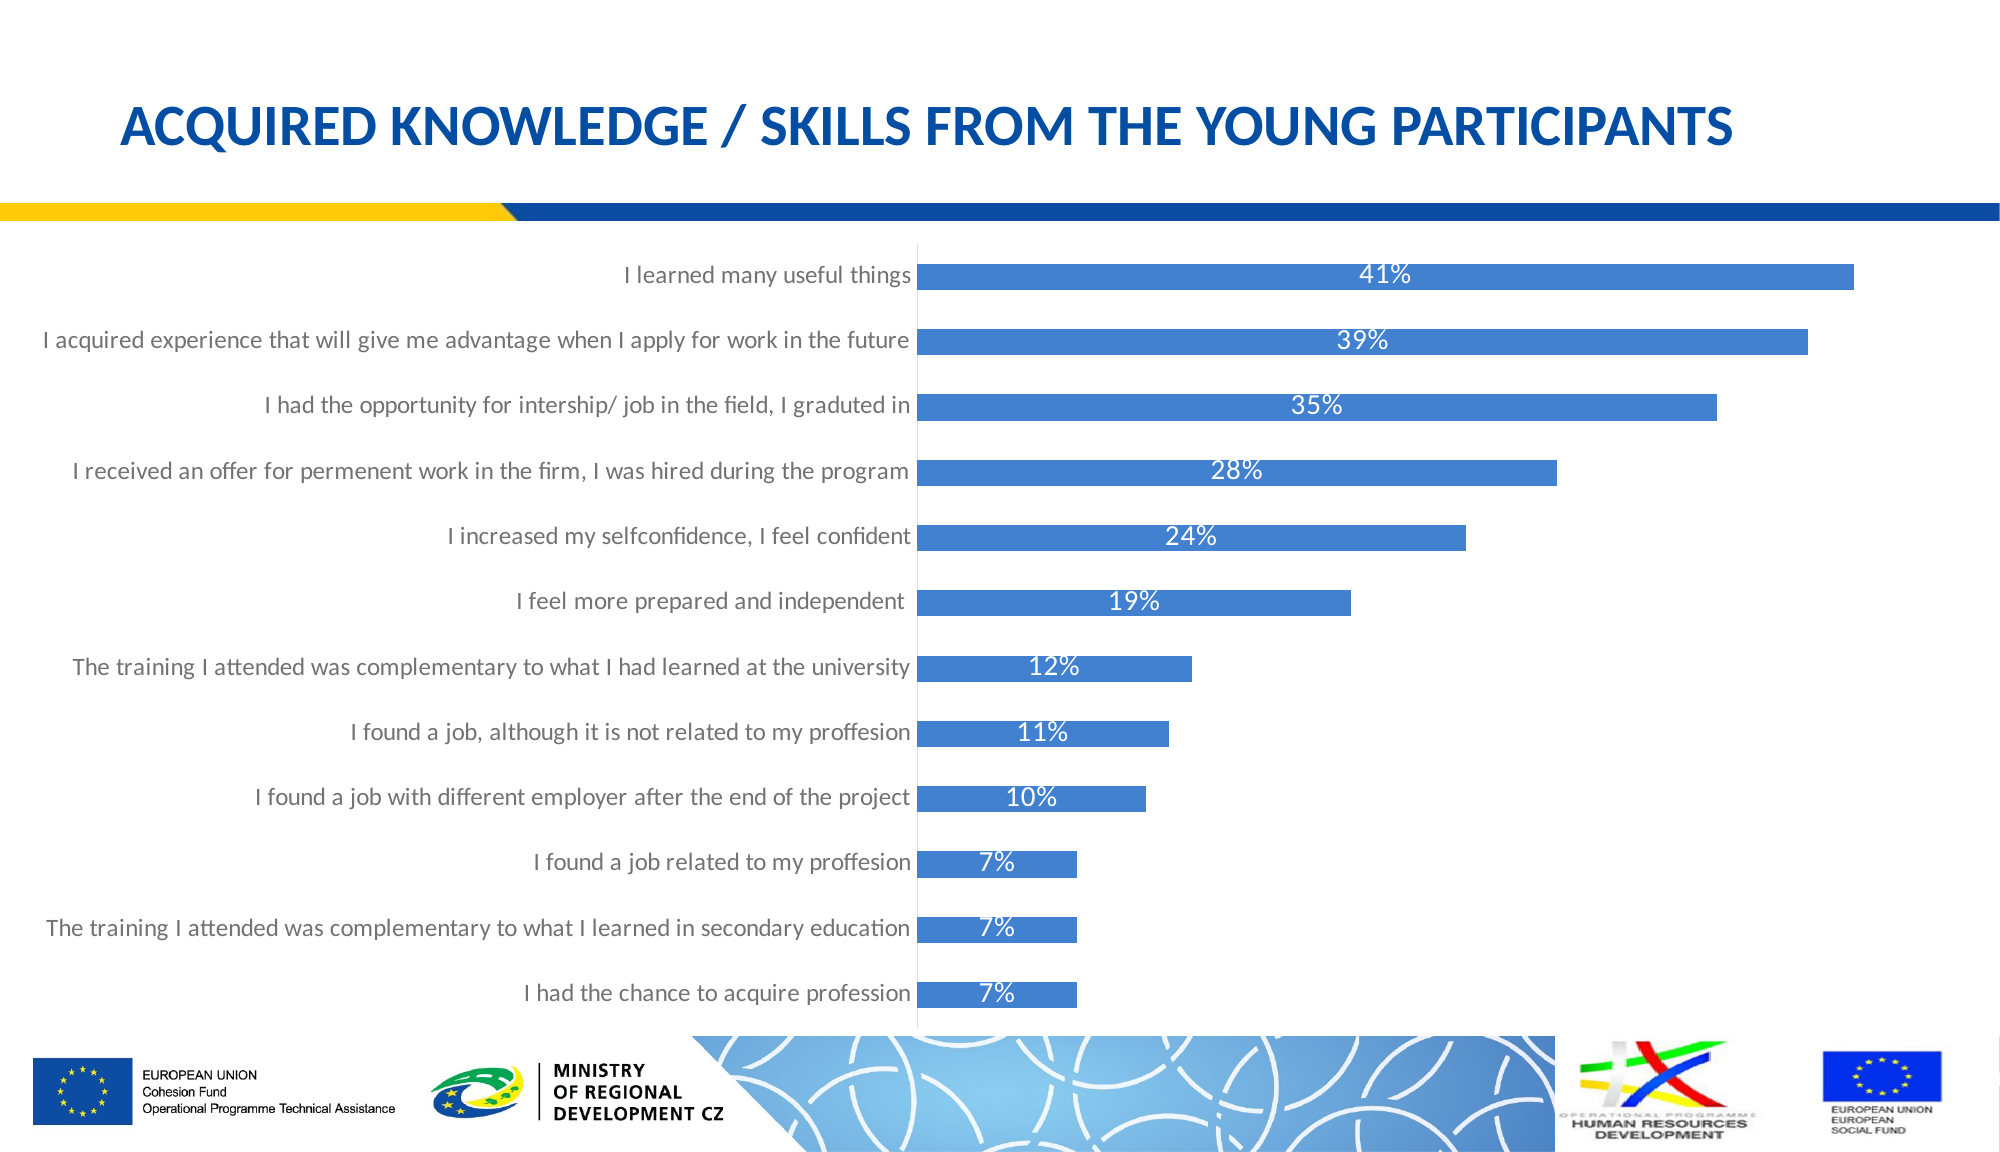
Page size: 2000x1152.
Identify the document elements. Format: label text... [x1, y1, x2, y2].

picture [0, 203, 2000, 221]
picture [0, 1036, 2000, 1152]
chart [12, 221, 1969, 1052]
title ACQUIRED KNOWLEDGE / SKILLS FROM THE YOUNG PARTICIPANTS [99, 46, 1900, 198]
